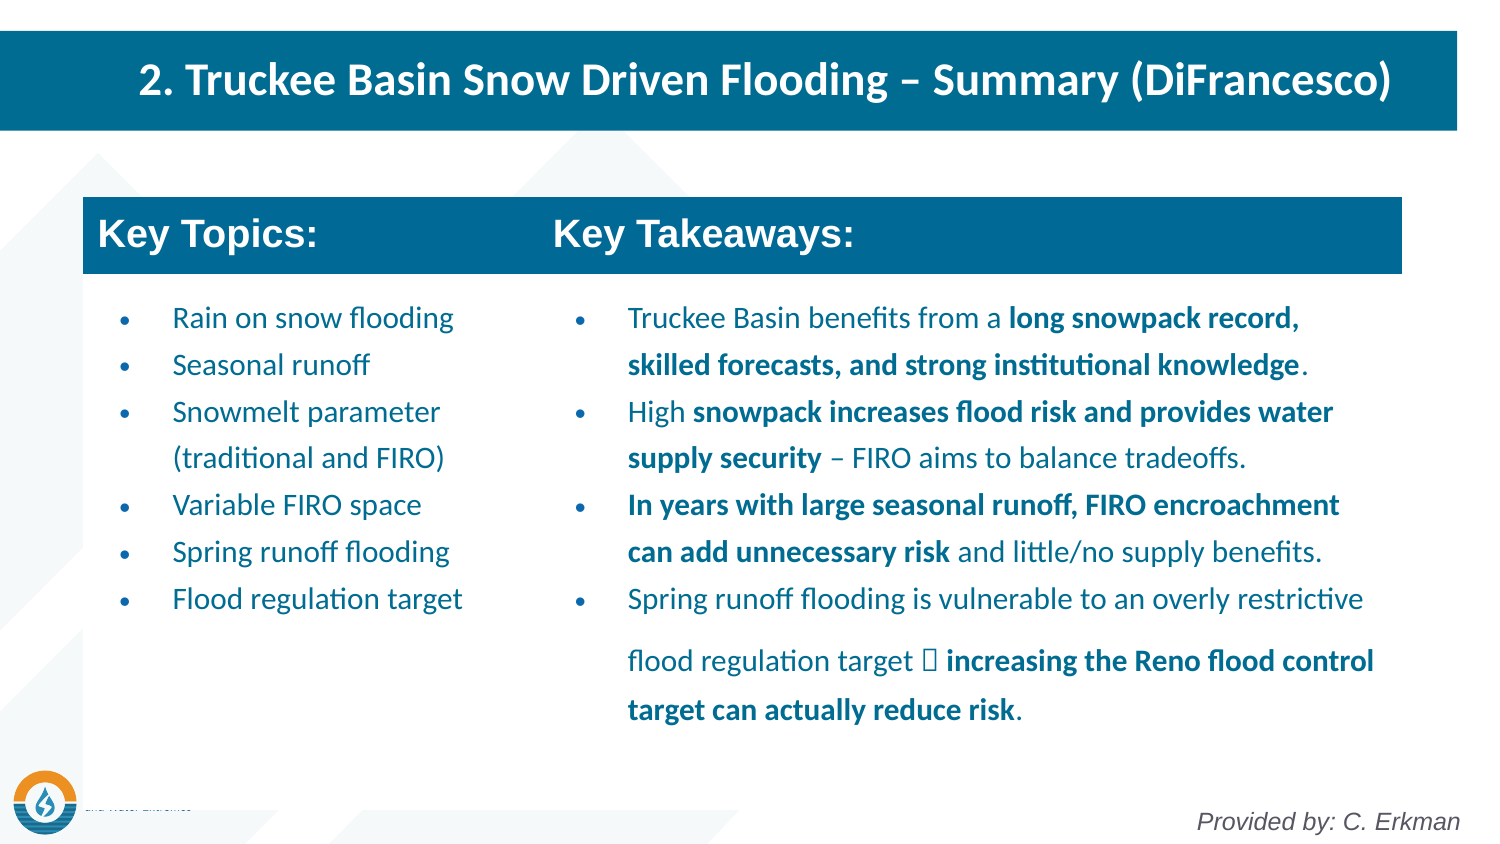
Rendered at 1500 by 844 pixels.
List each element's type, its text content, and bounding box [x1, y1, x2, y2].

table_cell Truckee Basin benefits from a long snowpack record, skilled forecasts, and strong institutional knowledge. High snowpack increases flood risk and provides water supply security – FIRO aims to balance tradeoffs. In years with large seasonal runoff, FIRO encroachment can add unnecessary risk and little/no supply benefits. Spring runoff flooding is vulnerable to an overly restrictive flood regulation target  increasing the Reno flood control target can actually reduce risk. [538, 274, 1402, 810]
text_box Provided by: C. Erkman [732, 798, 1477, 844]
picture [13, 770, 231, 835]
title 2. Truckee Basin Snow Driven Flooding – Summary (DiFrancesco) [0, 30, 1458, 131]
table_header Key Topics: [83, 197, 538, 274]
table_cell Rain on snow flooding Seasonal runoff Snowmelt parameter (traditional and FIRO) Variable FIRO space Spring runoff flooding Flood regulation target [83, 274, 538, 810]
table_header Key Takeaways: [538, 197, 1402, 274]
